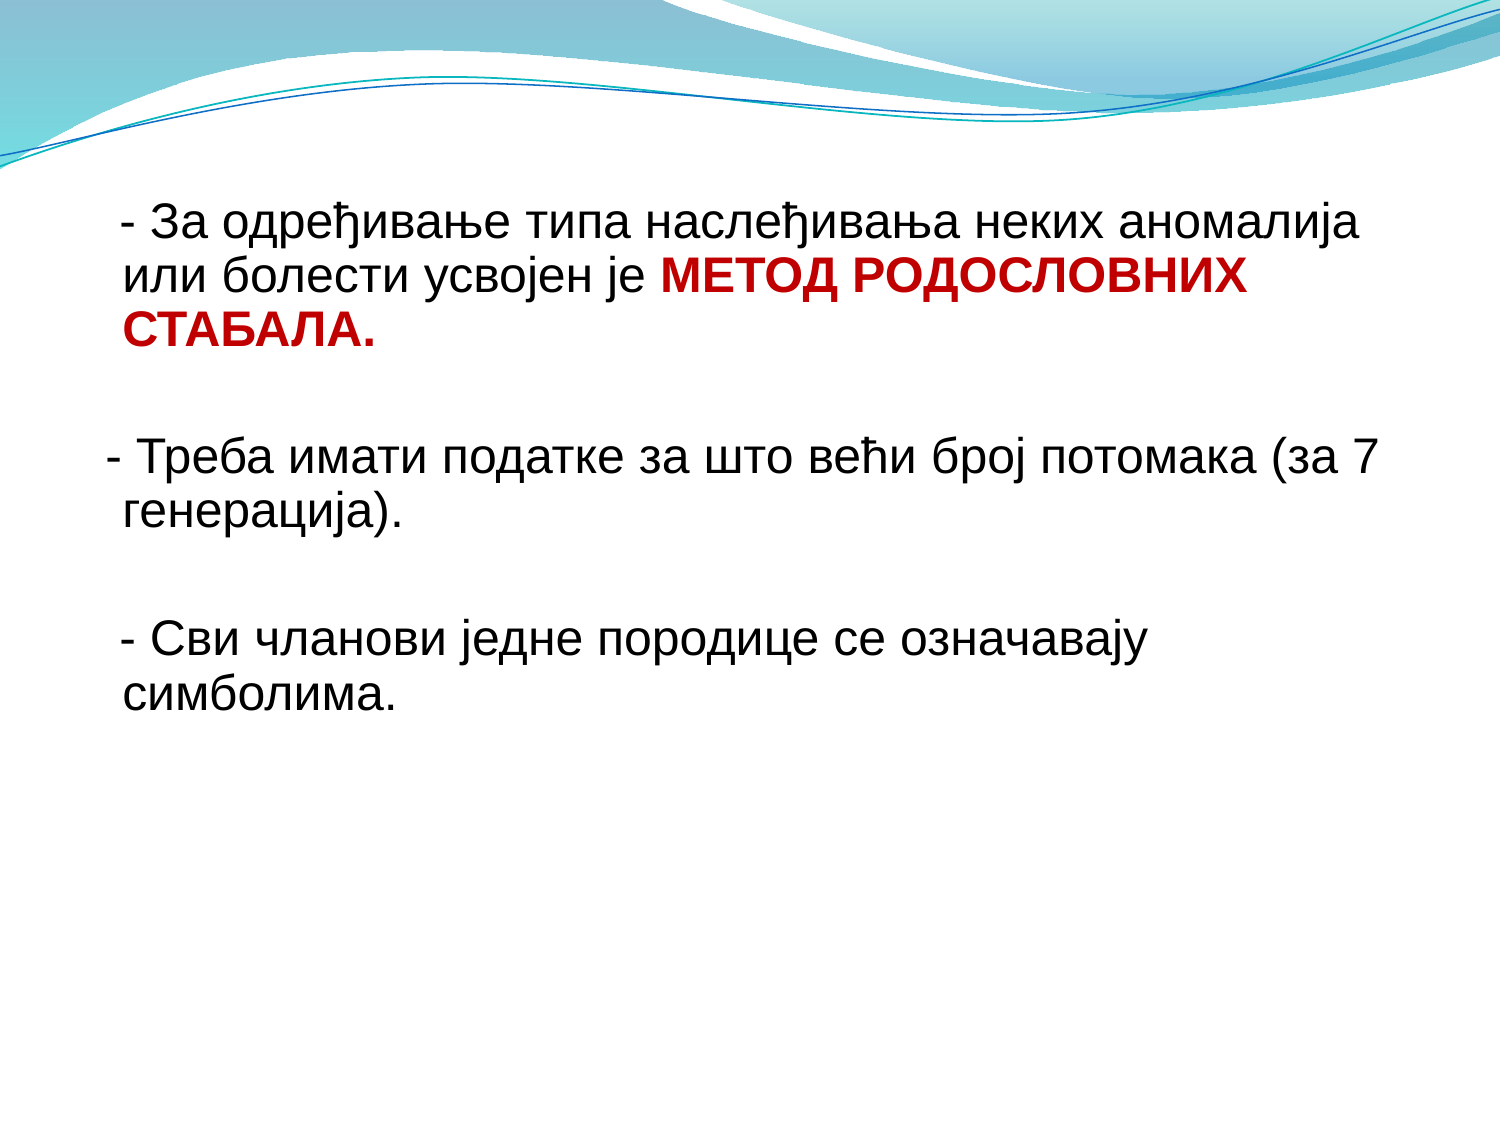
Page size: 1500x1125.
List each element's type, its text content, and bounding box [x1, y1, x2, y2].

list - За одређивање типа наслеђивања неких аномалија или болести усвојен је МЕТОД РОДОСЛОВНИХ СТАБАЛА. - Треба имати податке за што већи број потомака (за 7 генерација). - Сви чланови једне породице се означавају симболима. [62, 187, 1413, 988]
